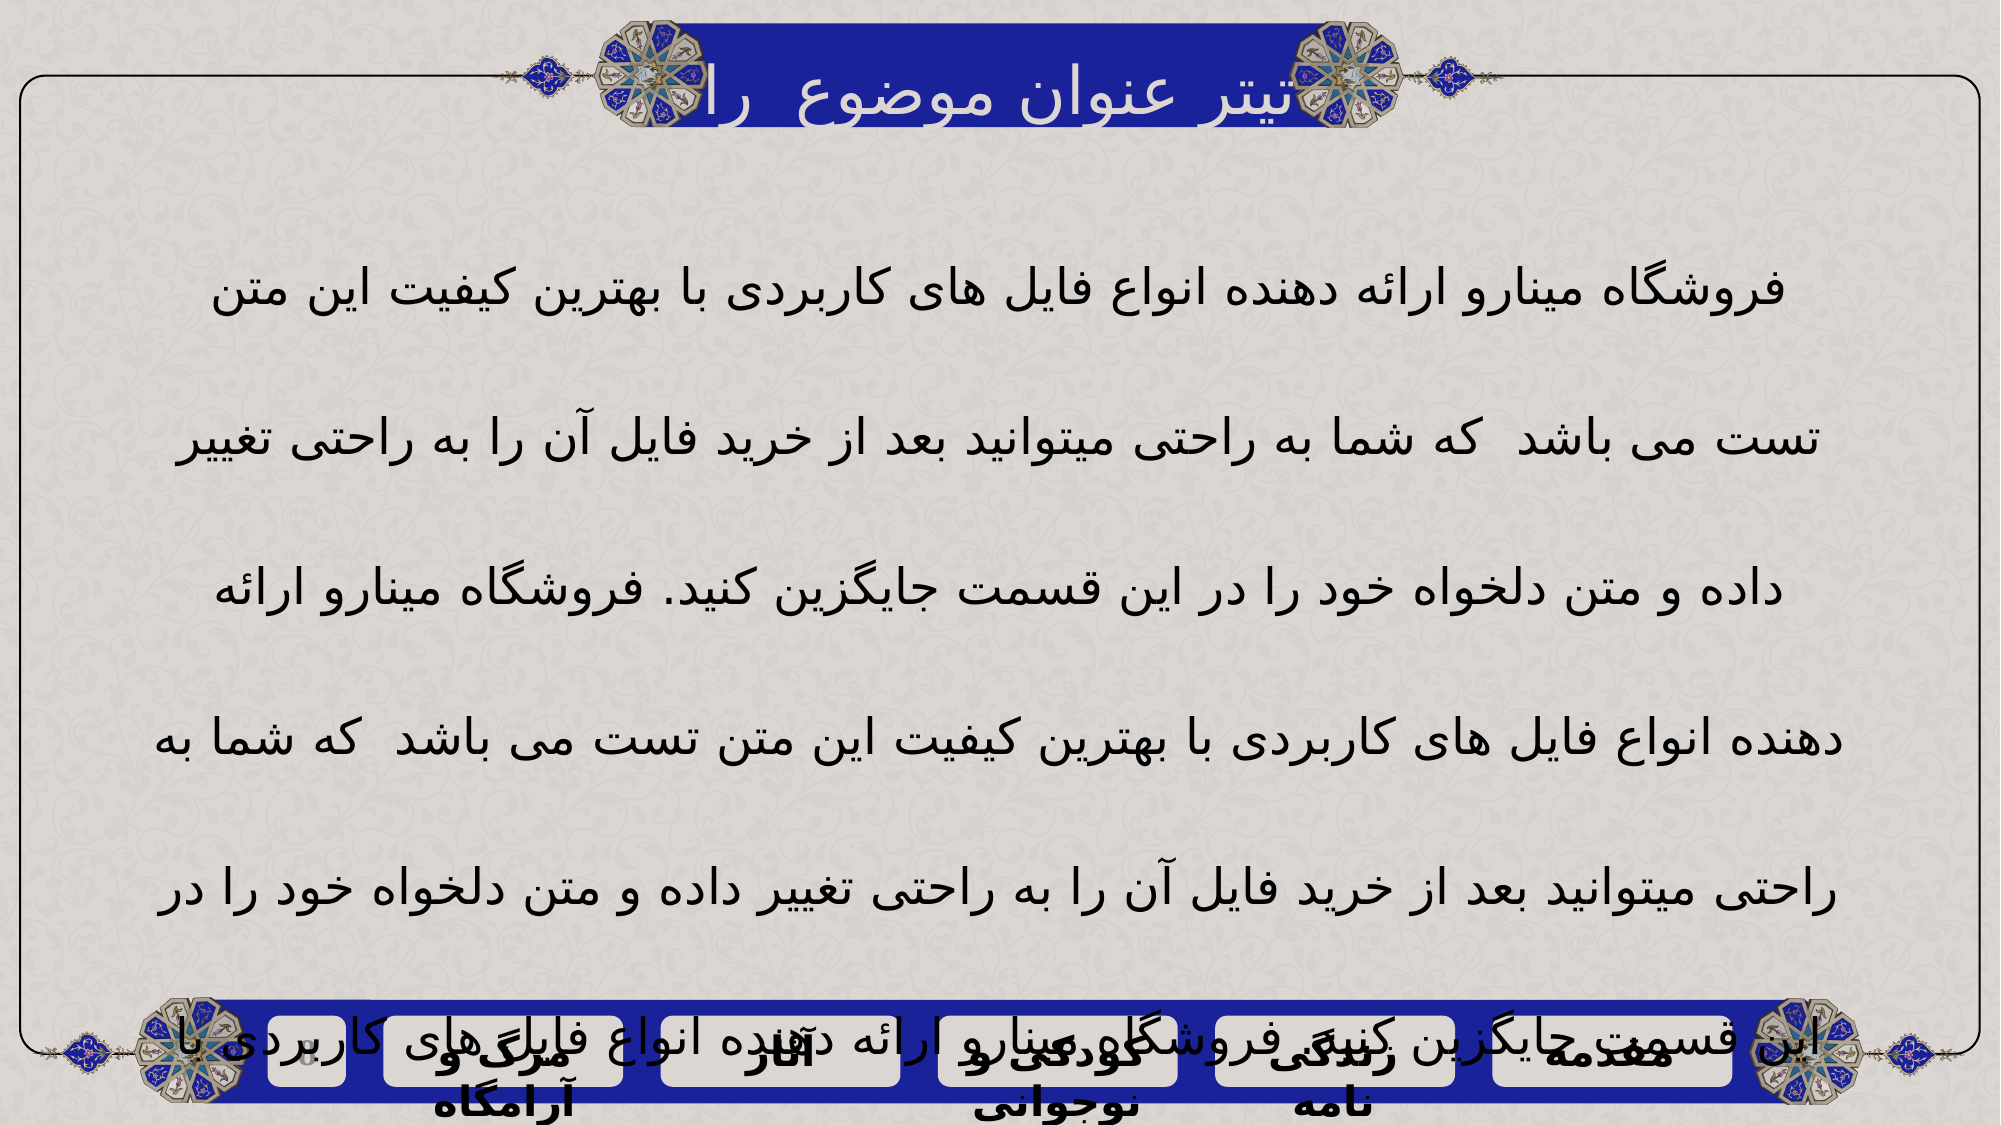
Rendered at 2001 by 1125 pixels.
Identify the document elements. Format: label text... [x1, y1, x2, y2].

picture [493, 21, 621, 127]
picture [33, 998, 135, 1103]
picture [1379, 22, 1505, 128]
text_box تیتر عنوان موضوع را وارد نمایید [621, 0, 1379, 157]
text_box فروشگاه مینارو ارائه دهنده انواع فایل های کاربردی با بهترین کیفیت این متن تست می باشد که شما به راحتی میتوانید بعد از خرید فایل آن را به راحتی تغییر داده و متن دلخواه خود را در این قسمت جایگزین کنید. فروشگاه مینارو ارائه دهنده انواع فایل های کاربردی با بهترین کیفیت این متن تست می باشد که شما به راحتی میتوانید بعد از خرید فایل آن را به راحتی تغییر داده و متن دلخواه خود را در این قسمت جایگزین کنید. فروشگاه مینارو ارائه دهنده انواع فایل های کاربردی با بهترین کیفیت این متن تست می باشد که شما به راحتی میتوانید بعد از خرید فایل آن را به راحتی تغییر داده و متن دلخواه خود را در این قسمت جایگزین کنید. [135, 157, 1865, 1125]
picture [1865, 999, 1965, 1105]
